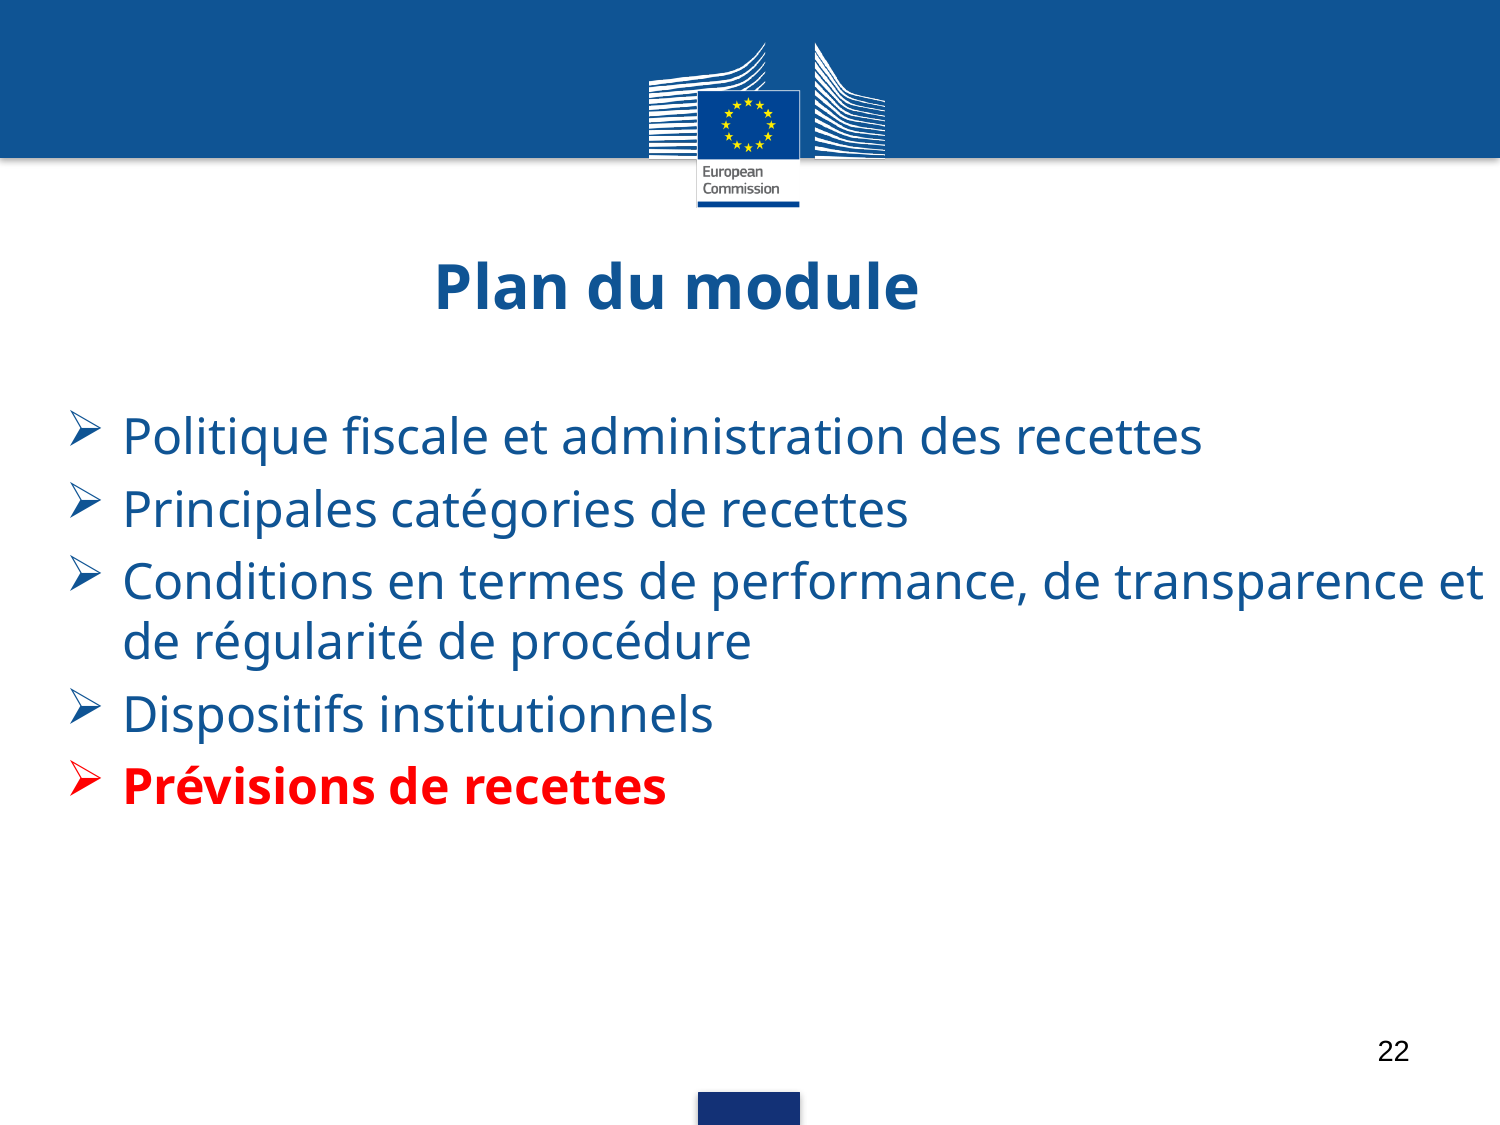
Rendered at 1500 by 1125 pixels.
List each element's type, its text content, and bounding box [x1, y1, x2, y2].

picture [649, 42, 885, 190]
slide_number 22 [1074, 1024, 1426, 1103]
title Plan du module [359, 190, 1076, 379]
list Politique fiscale et administration des recettes Principales catégories de recettes Conditions en termes de performance, de transparence et de régularité de procédure Dispositifs institutionnels Prévisions de recettes [50, 396, 1500, 1002]
